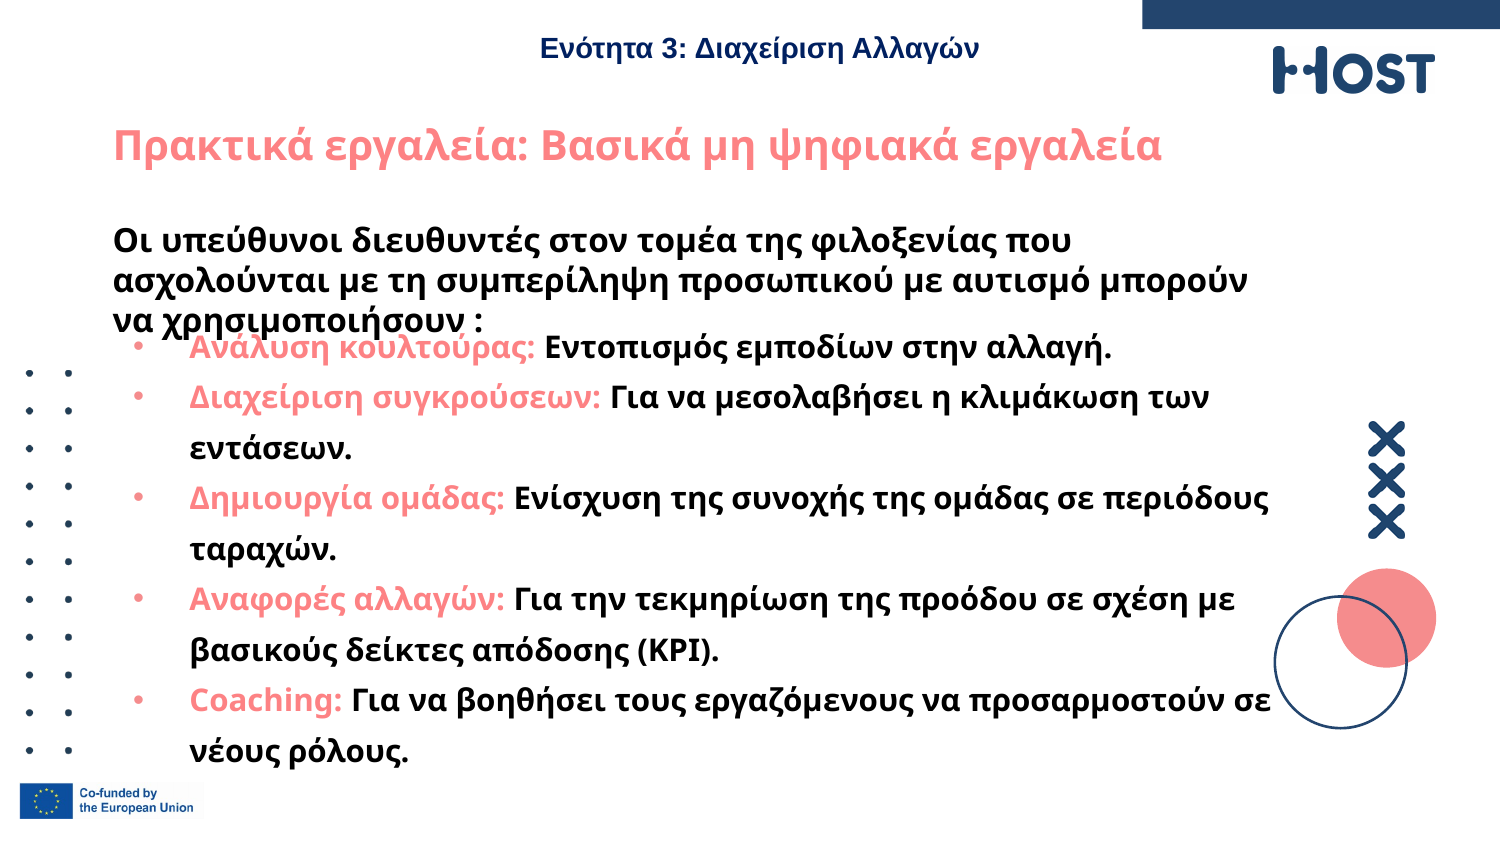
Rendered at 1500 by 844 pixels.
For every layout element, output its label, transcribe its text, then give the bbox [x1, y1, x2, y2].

list Ανάλυση κουλτούρας: Εντοπισμός εμποδίων στην αλλαγή. Διαχείριση συγκρούσεων: Για να μεσολαβήσει η κλιμάκωση των εντάσεων. Δημιουργία ομάδας: Ενίσχυση της συνοχής της ομάδας σε περιόδους ταραχών. Αναφορές αλλαγών: Για την τεκμηρίωση της προόδου σε σχέση με βασικούς δείκτες απόδοσης (KPI). Coaching: Για να βοηθήσει τους εργαζόμενους να προσαρμοστούν σε νέους ρόλους. [118, 298, 1288, 743]
picture [0, 370, 204, 820]
text_box Ενότητα 3: Διαχείριση Αλλαγών [525, 10, 996, 73]
picture [1273, 46, 1435, 94]
title Πρακτικά εργαλεία: Βασικά μη ψηφιακά εργαλεία Οι υπεύθυνοι διευθυντές στον τομέα της φιλοξενίας που ασχολούνται με τη συμπερίληψη προσωπικού με αυτισμό μπορούν να χρησιμοποιήσουν : [97, 104, 1310, 218]
picture [1368, 421, 1405, 539]
